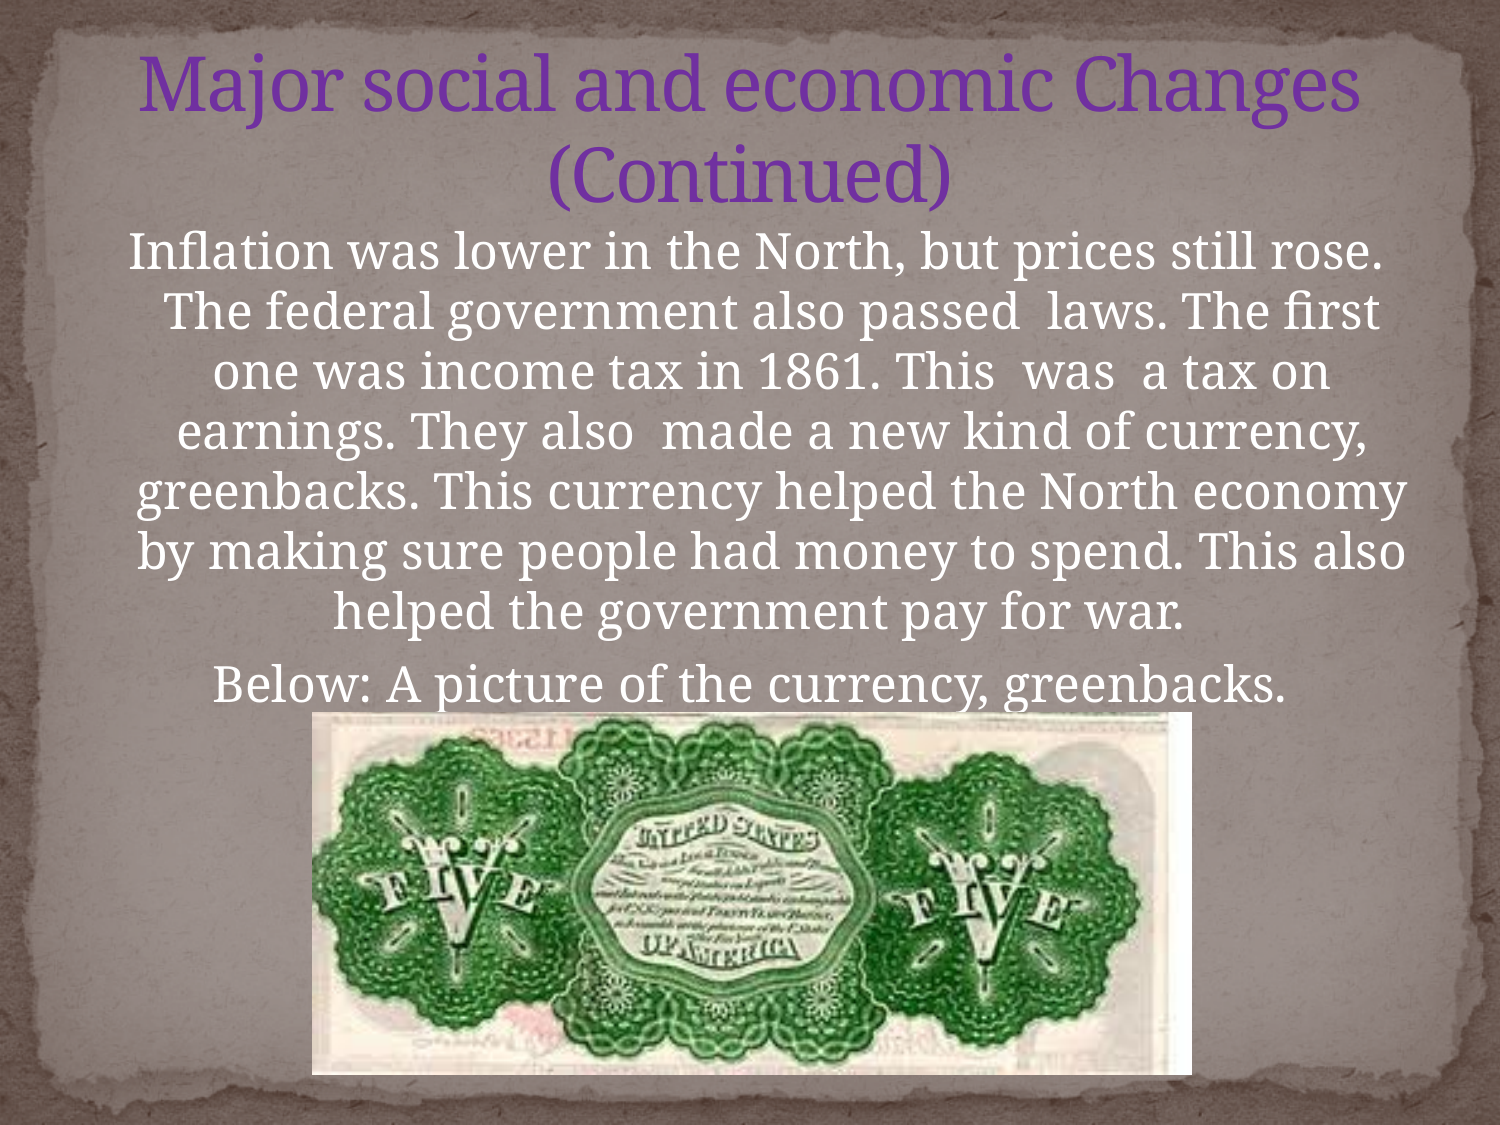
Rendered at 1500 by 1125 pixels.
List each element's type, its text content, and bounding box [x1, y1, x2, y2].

picture [312, 712, 1192, 1075]
title Major social and economic Changes (Continued) [74, 24, 1425, 225]
list Inflation was lower in the North, but prices still rose. The federal government also passed laws. The first one was income tax in 1861. This was a tax on earnings. They also made a new kind of currency, greenbacks. This currency helped the North economy by making sure people had money to spend. This also helped the government pay for war. Below: A picture of the currency, greenbacks. [75, 225, 1425, 963]
